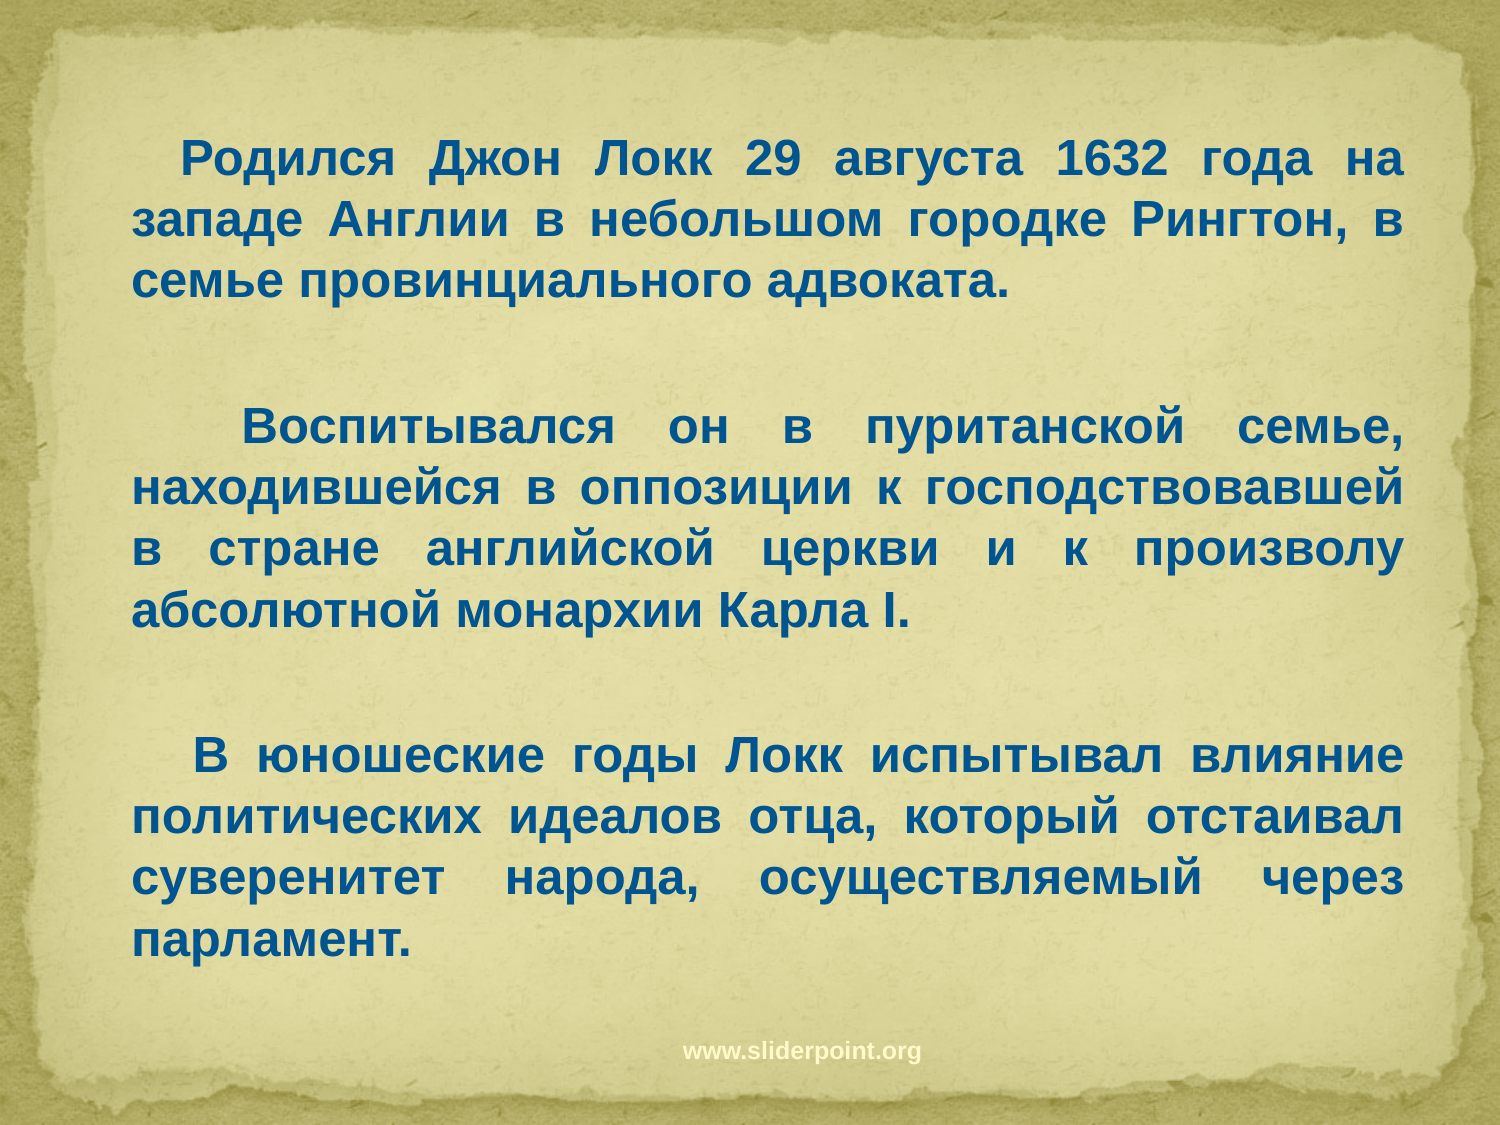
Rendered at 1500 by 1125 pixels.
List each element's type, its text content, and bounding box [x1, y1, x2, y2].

list Родился Джон Локк 29 августа 1632 года на западе Англии в небольшом городке Рингтон, в семье провинциального адвоката. Воспитывался он в пуританской семье, находившейся в оппозиции к господствовавшей в стране английской церкви и к произволу абсолютной монархии Карла I. В юношеские годы Локк испытывал влияние политических идеалов отца, который отстаивал суверенитет народа, осуществляемый через парламент. [70, 116, 1421, 985]
footer www.sliderpoint.org [350, 1017, 938, 1081]
